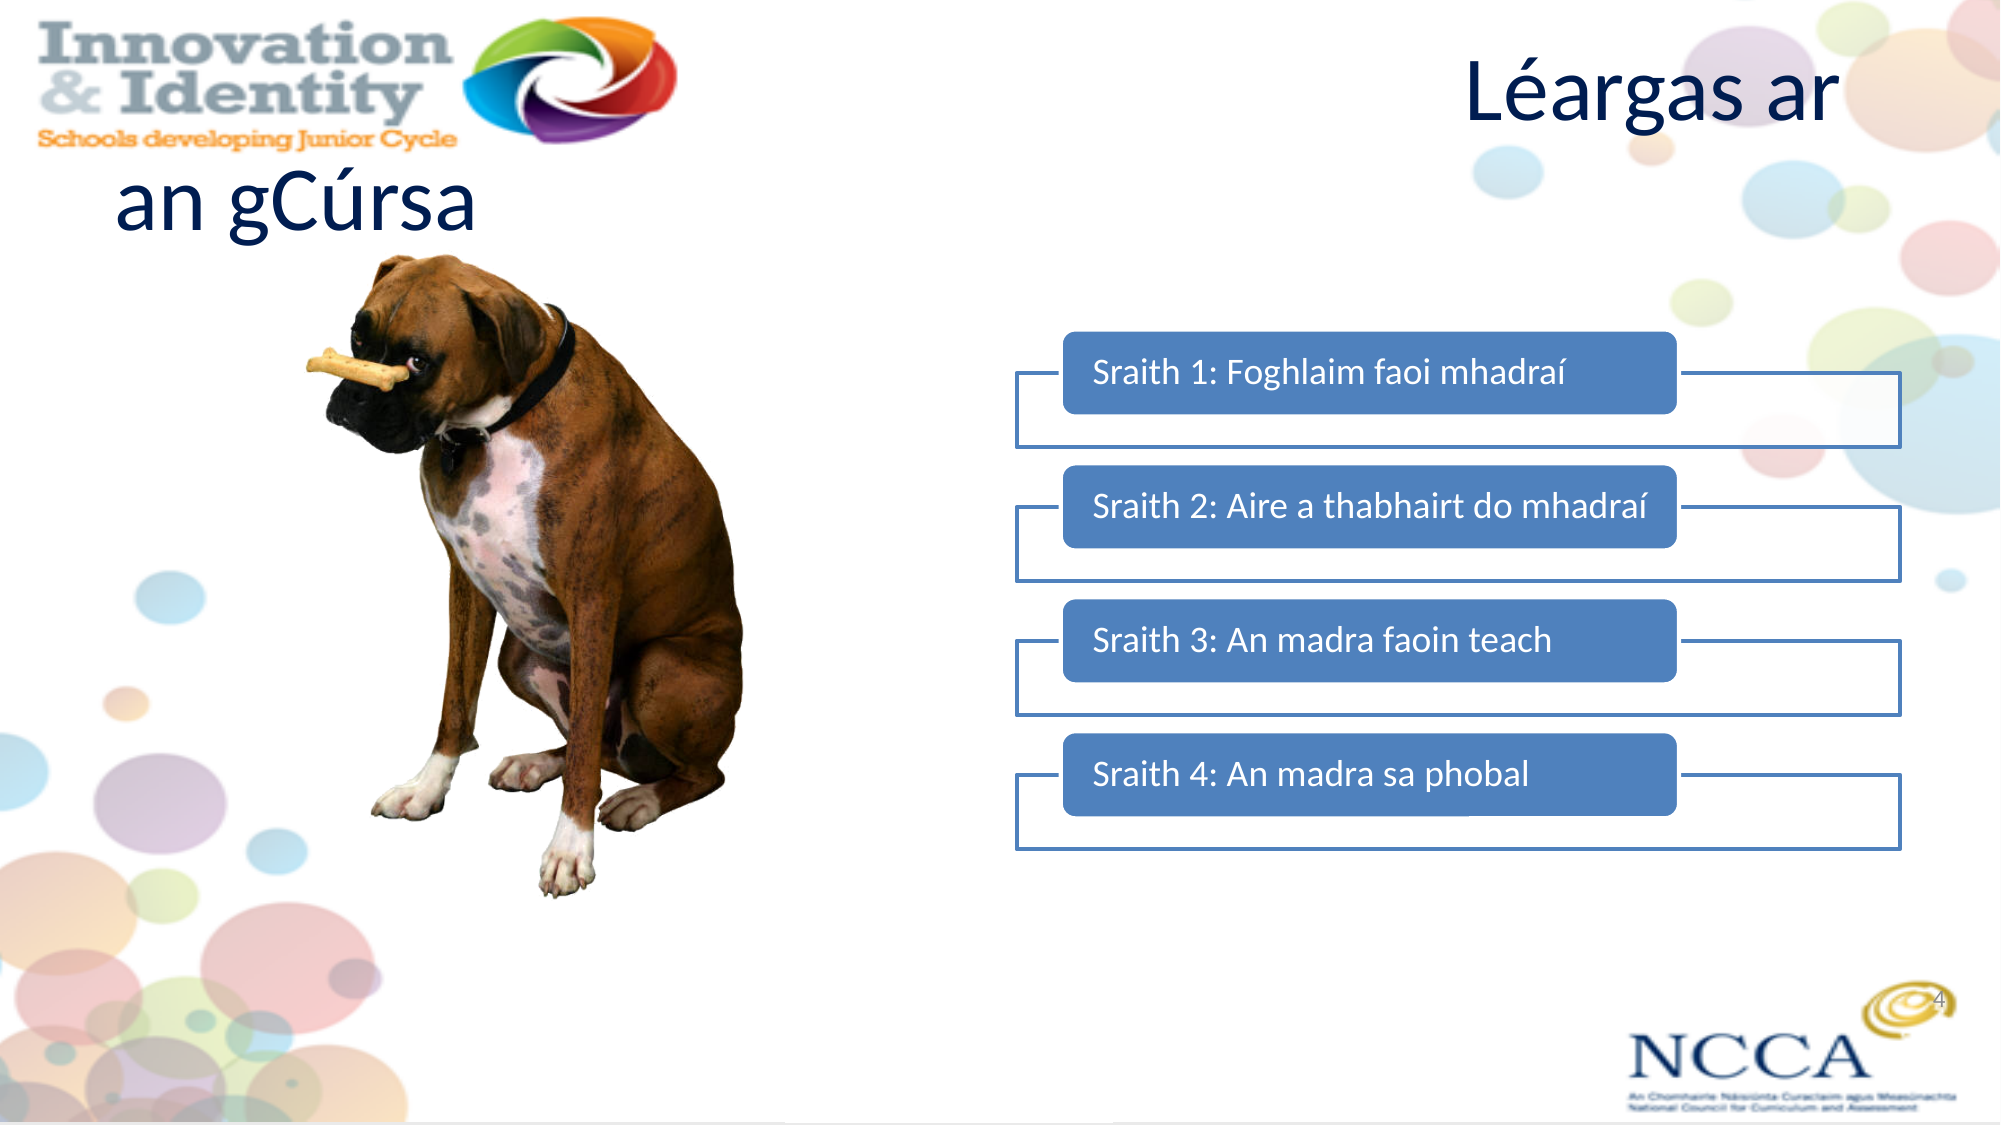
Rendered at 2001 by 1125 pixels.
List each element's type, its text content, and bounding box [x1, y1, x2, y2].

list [285, 232, 774, 910]
slide_number 4 [1752, 967, 1961, 1028]
picture [0, 0, 2001, 1125]
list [1016, 262, 1901, 917]
title Léargas ar an gCúrsa [99, 45, 1900, 233]
